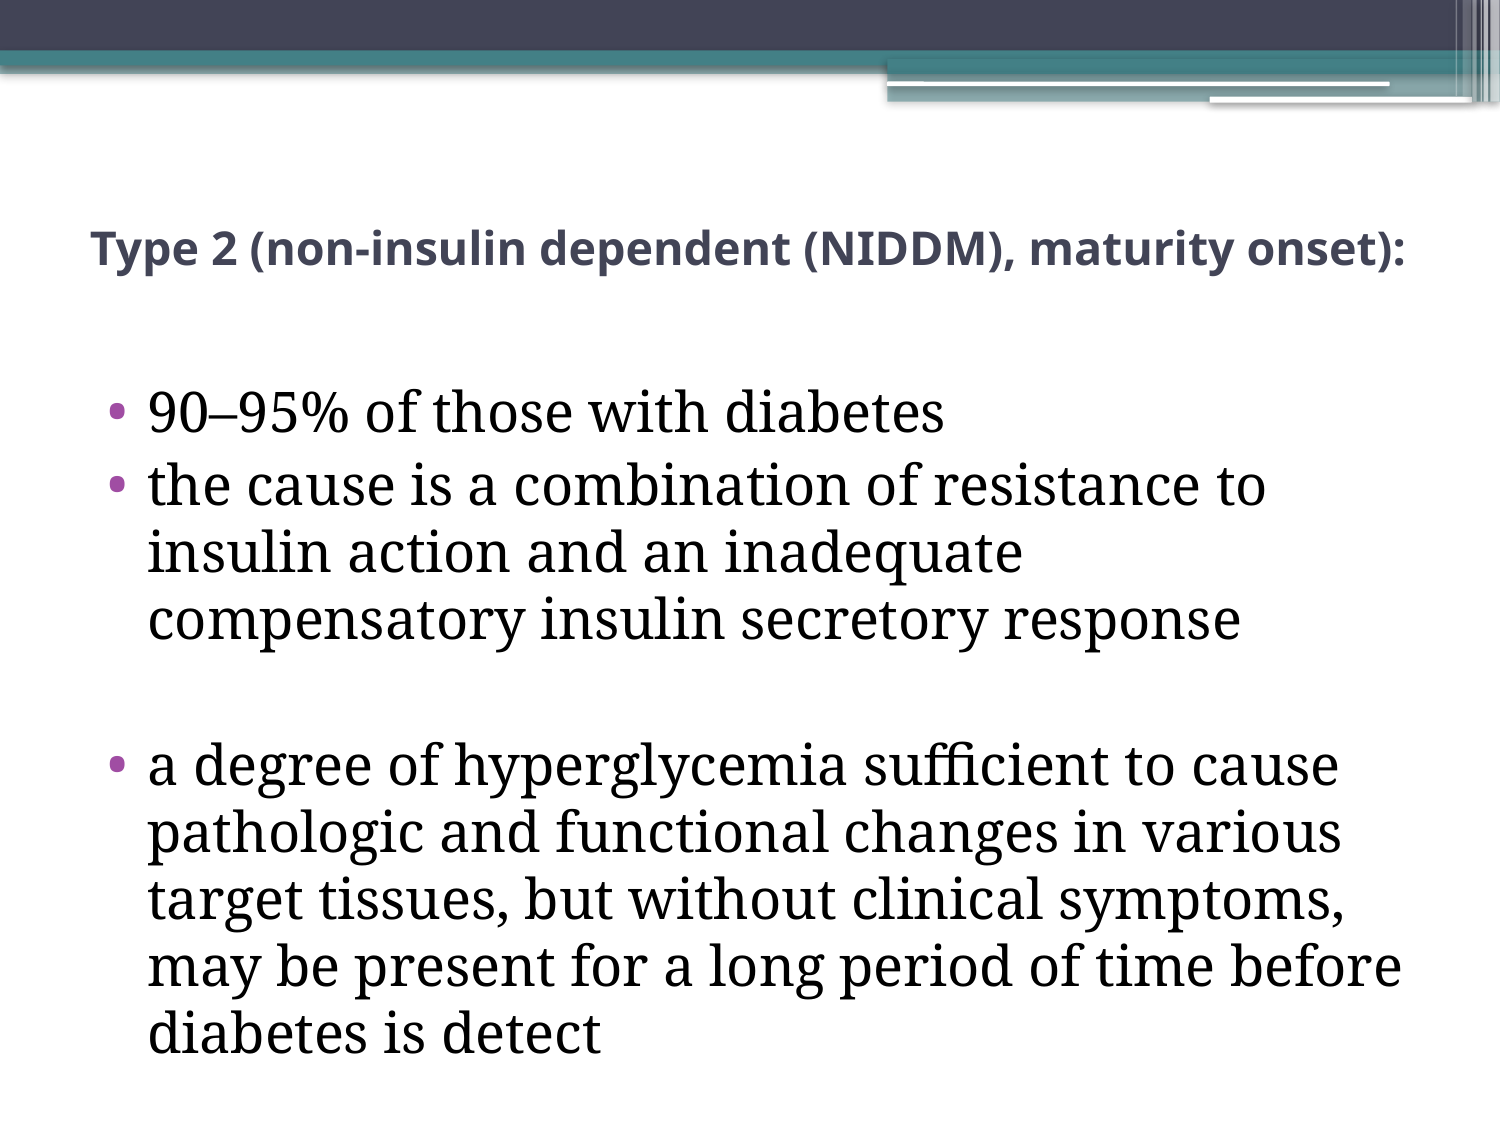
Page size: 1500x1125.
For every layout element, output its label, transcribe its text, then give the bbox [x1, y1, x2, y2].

title Type 2 (non-insulin dependent (NIDDM), maturity onset): [75, 187, 1425, 363]
list 90–95% of those with diabetes the cause is a combination of resistance to insulin action and an inadequate compensatory insulin secretory response a degree of hyperglycemia sufficient to cause pathologic and functional changes in various target tissues, but without clinical symptoms, may be present for a long period of time before diabetes is detect [75, 368, 1425, 1079]
